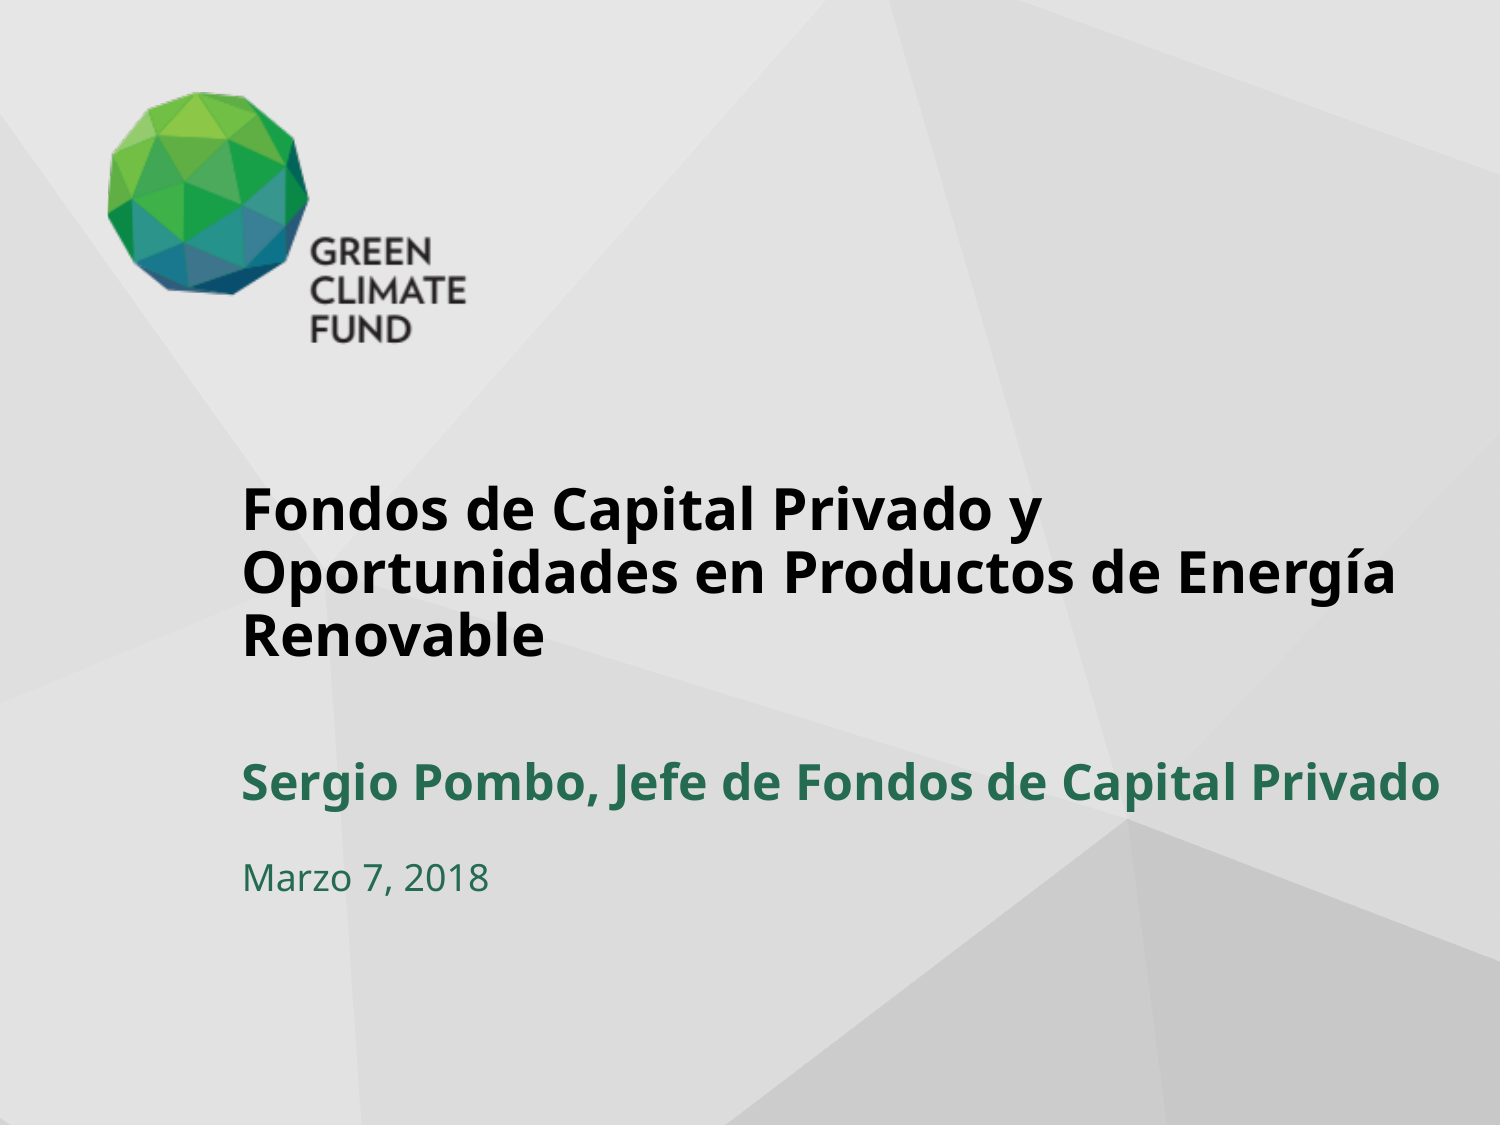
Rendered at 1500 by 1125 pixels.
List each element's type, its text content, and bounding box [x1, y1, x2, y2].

list Marzo 7, 2018 [227, 846, 1187, 997]
title Fondos de Capital Privado y Oportunidades en Productos de Energía Renovable [227, 472, 1433, 691]
list Sergio Pombo, Jefe de Fondos de Capital Privado [227, 742, 1471, 816]
picture [0, 0, 1500, 1125]
